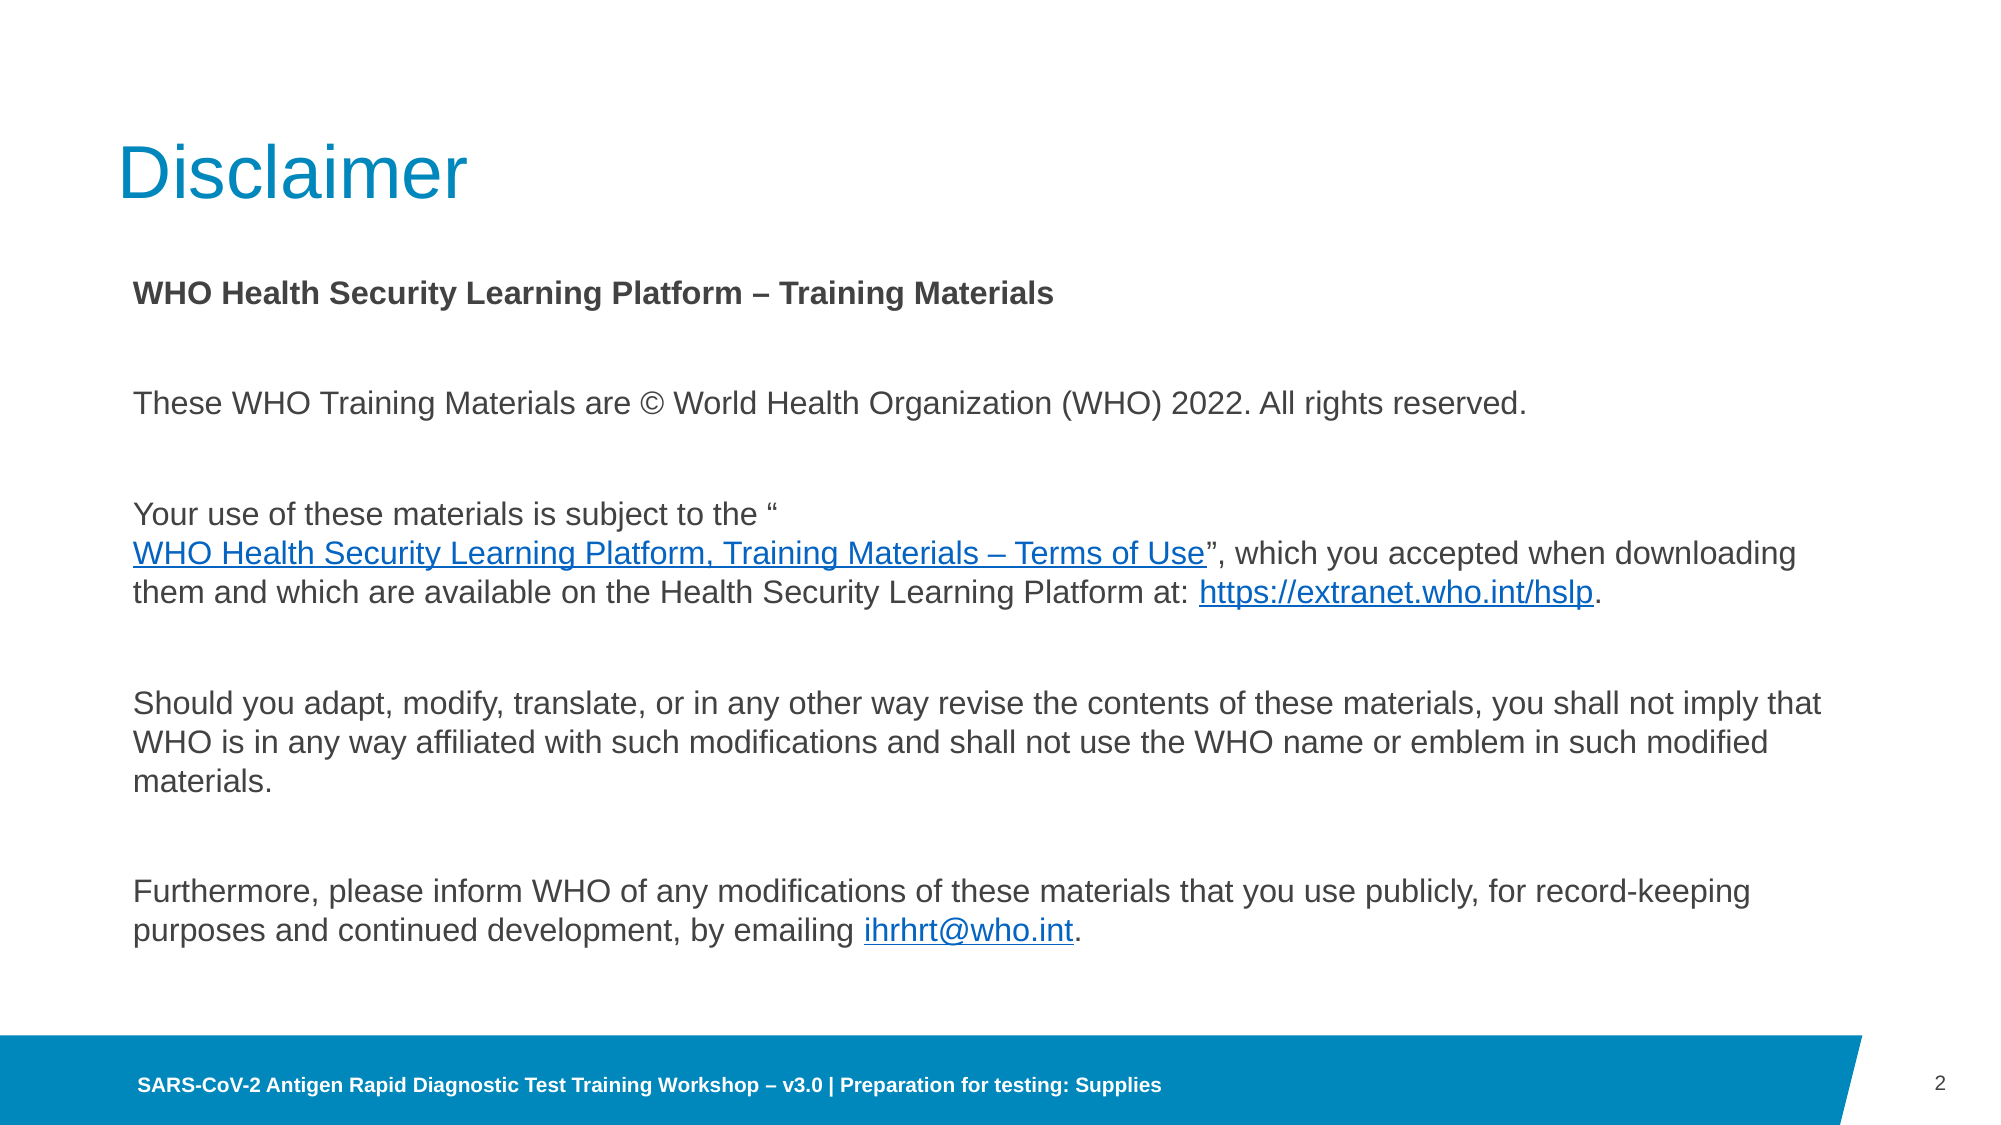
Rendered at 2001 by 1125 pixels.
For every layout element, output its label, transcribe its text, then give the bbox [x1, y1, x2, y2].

footer SARS-CoV-2 Antigen Rapid Diagnostic Test Training Workshop – v3.0 | Preparation for testing: Supplies [137, 1042, 1338, 1125]
slide_number 2 [1862, 1035, 1947, 1125]
list WHO Health Security Learning Platform – Training Materials These WHO Training Materials are © World Health Organization (WHO) 2022. All rights reserved. Your use of these materials is subject to the “WHO Health Security Learning Platform, Training Materials – Terms of Use”, which you accepted when downloading them and which are available on the Health Security Learning Platform at: https://extranet.who.int/hslp. Should you adapt, modify, translate, or in any other way revise the contents of these materials, you shall not imply that WHO is in any way affiliated with such modifications and shall not use the WHO name or emblem in such modified materials. Furthermore, please inform WHO of any modifications of these materials that you use publicly, for record-keeping purposes and continued development, by emailing ihrhrt@who.int. [117, 264, 1843, 993]
title Disclaimer [117, 59, 1843, 215]
